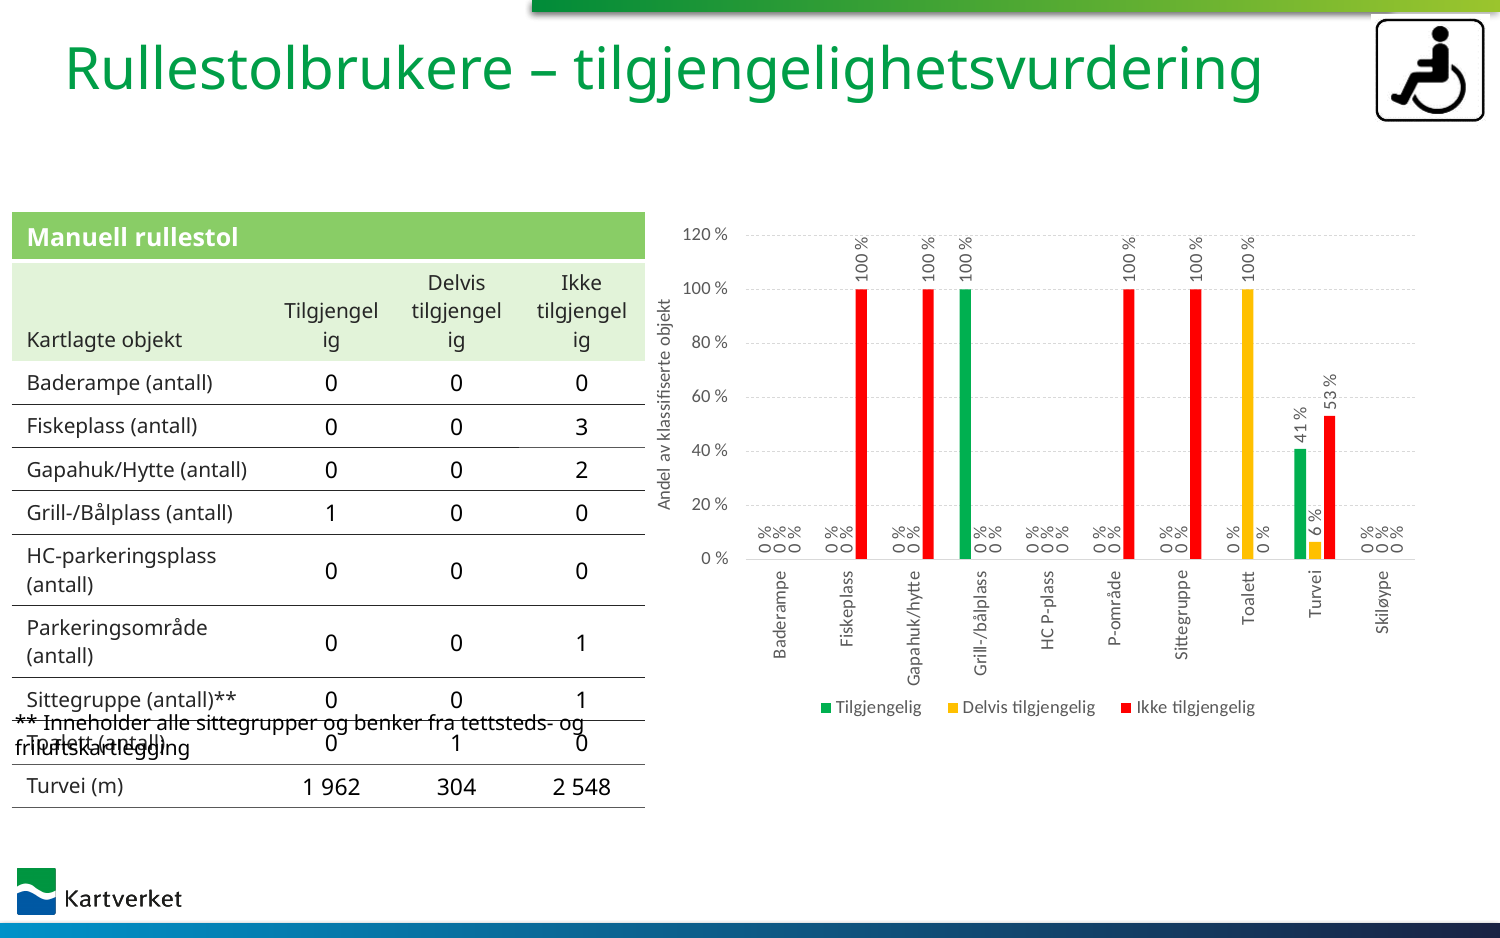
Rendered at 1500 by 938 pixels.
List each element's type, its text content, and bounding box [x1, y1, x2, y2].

table_cell Delvis tilgjengelig [394, 263, 519, 361]
table_cell Ikke tilgjengelig [519, 263, 638, 361]
table_cell Parkeringsområde (antall) [12, 606, 269, 677]
table_cell 1 962 [269, 768, 394, 807]
table_cell Kartlagte objekt [12, 263, 269, 361]
table_cell 2 [519, 448, 638, 490]
table_cell 0 [519, 491, 638, 534]
table_cell 1 [269, 491, 394, 534]
table_cell 0 [269, 535, 394, 605]
table_cell Fiskeplass (antall) [12, 405, 269, 447]
table_cell Tilgjengelig [269, 263, 394, 361]
table_cell 0 [394, 678, 519, 702]
table_cell 0 [269, 405, 394, 447]
table_header Manuell rullestol [12, 212, 645, 259]
table_cell 304 [394, 768, 519, 807]
table_cell 0 [269, 606, 394, 677]
table_cell 2 548 [519, 768, 645, 807]
table_cell HC-parkeringsplass (antall) [12, 535, 269, 605]
table_cell 0 [394, 491, 519, 534]
table_cell Baderampe (antall) [12, 361, 269, 404]
table_cell 0 [394, 535, 519, 605]
table_cell 1 [519, 606, 638, 677]
table_cell Gapahuk/Hytte (antall) [12, 448, 269, 490]
table_cell Sittegruppe (antall)** [12, 678, 269, 702]
table_cell 0 [269, 678, 394, 702]
text_box Rullestolbrukere – tilgjengelighetsvurdering [49, 12, 1372, 109]
table_cell 0 [394, 448, 519, 490]
picture [1371, 13, 1491, 127]
table_cell 1 [519, 678, 638, 702]
text_box ** Inneholder alle sittegrupper og benker fra tettsteds- og friluftskartlegging [0, 702, 745, 768]
table_cell 0 [269, 448, 394, 490]
table_cell 0 [519, 535, 638, 605]
table_cell Grill-/Bålplass (antall) [12, 491, 269, 534]
table_cell 0 [394, 361, 519, 404]
table_cell 0 [394, 606, 519, 677]
table_cell 3 [519, 405, 638, 447]
picture [643, 218, 1426, 728]
table_cell Turvei (m) [12, 768, 269, 807]
table_cell 0 [519, 361, 638, 404]
table_cell 0 [269, 361, 394, 404]
table_cell 0 [394, 405, 519, 447]
